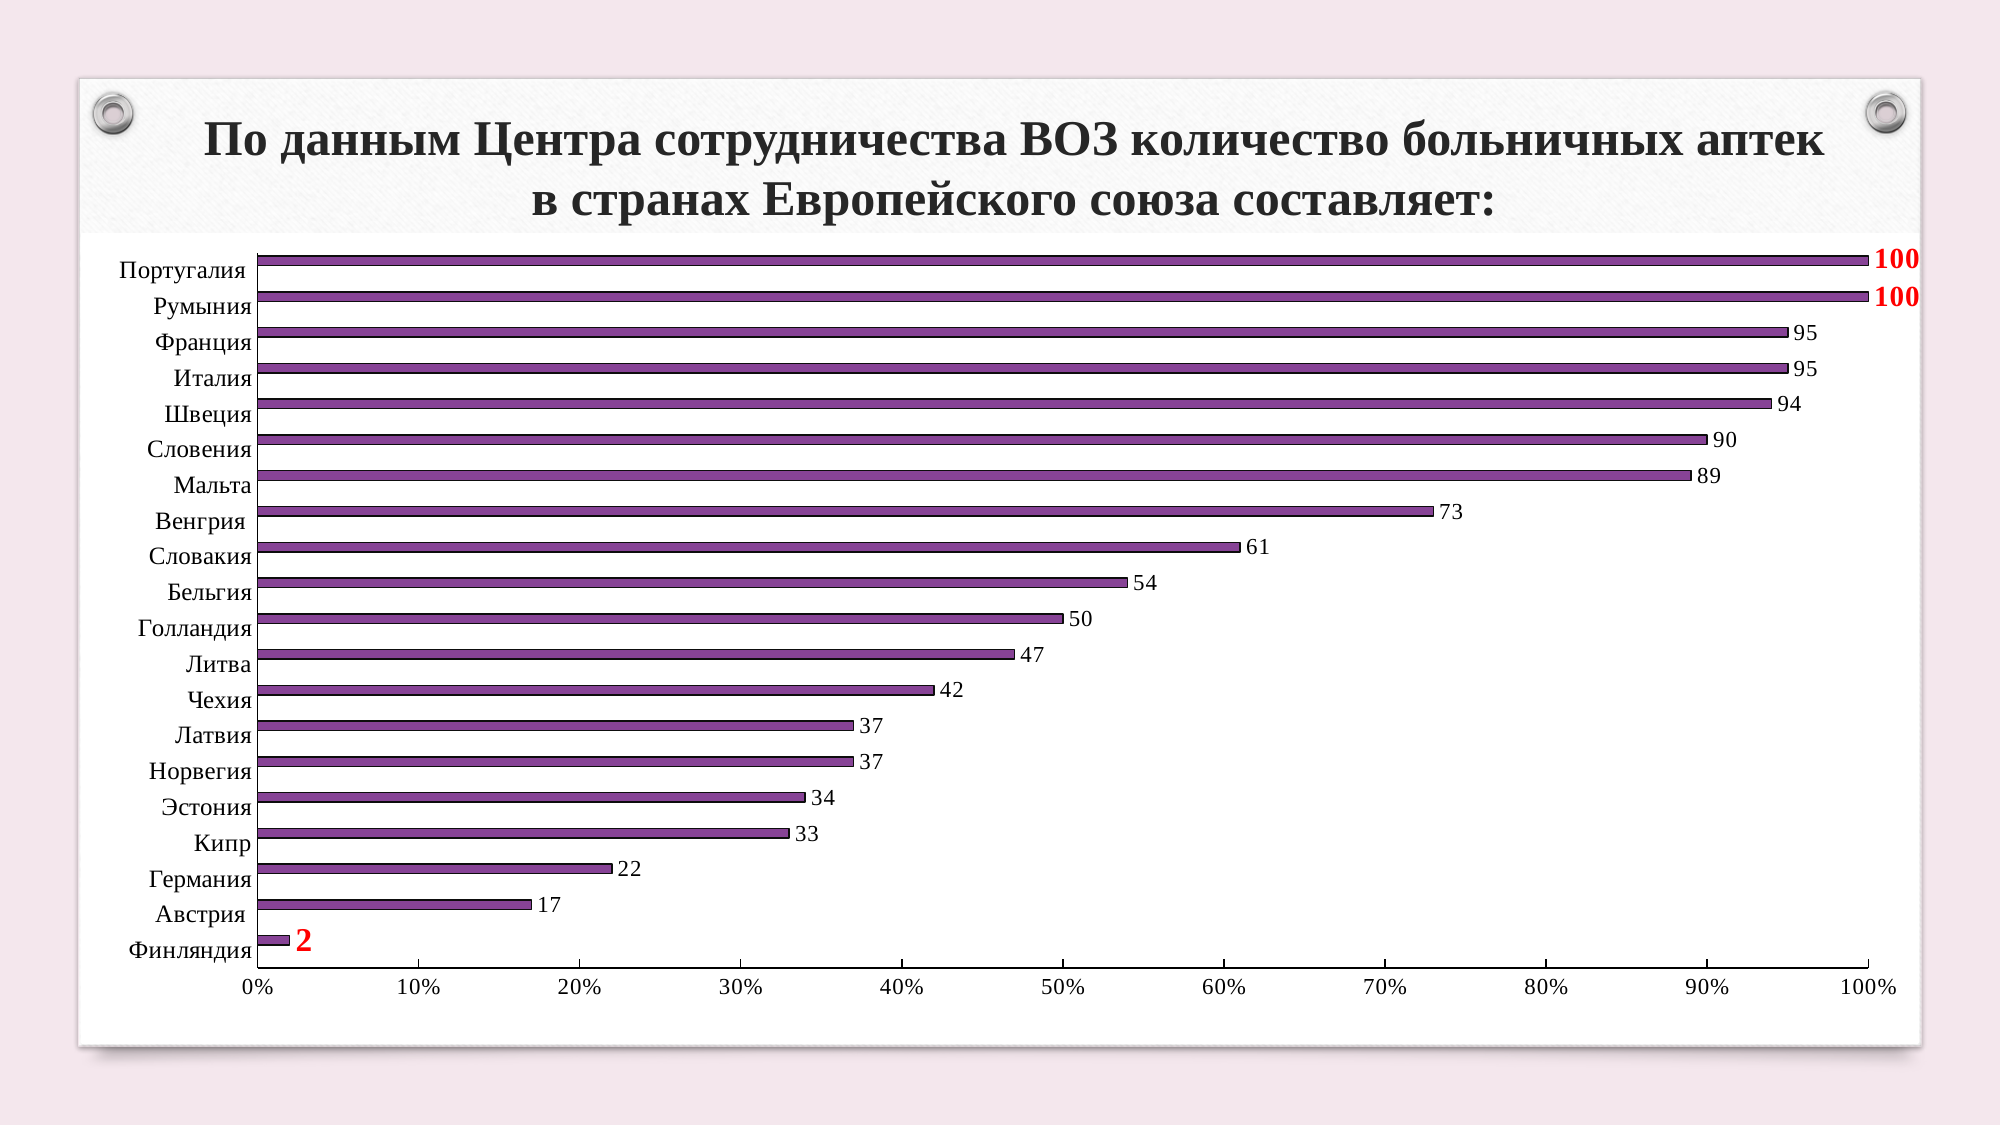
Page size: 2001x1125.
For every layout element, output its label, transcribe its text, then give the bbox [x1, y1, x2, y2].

chart [81, 232, 1922, 1044]
picture [0, 0, 2000, 1125]
title По данным Центра сотрудничества ВОЗ количество больничных аптек в странах Европейского союза составляет: [178, 58, 1850, 232]
